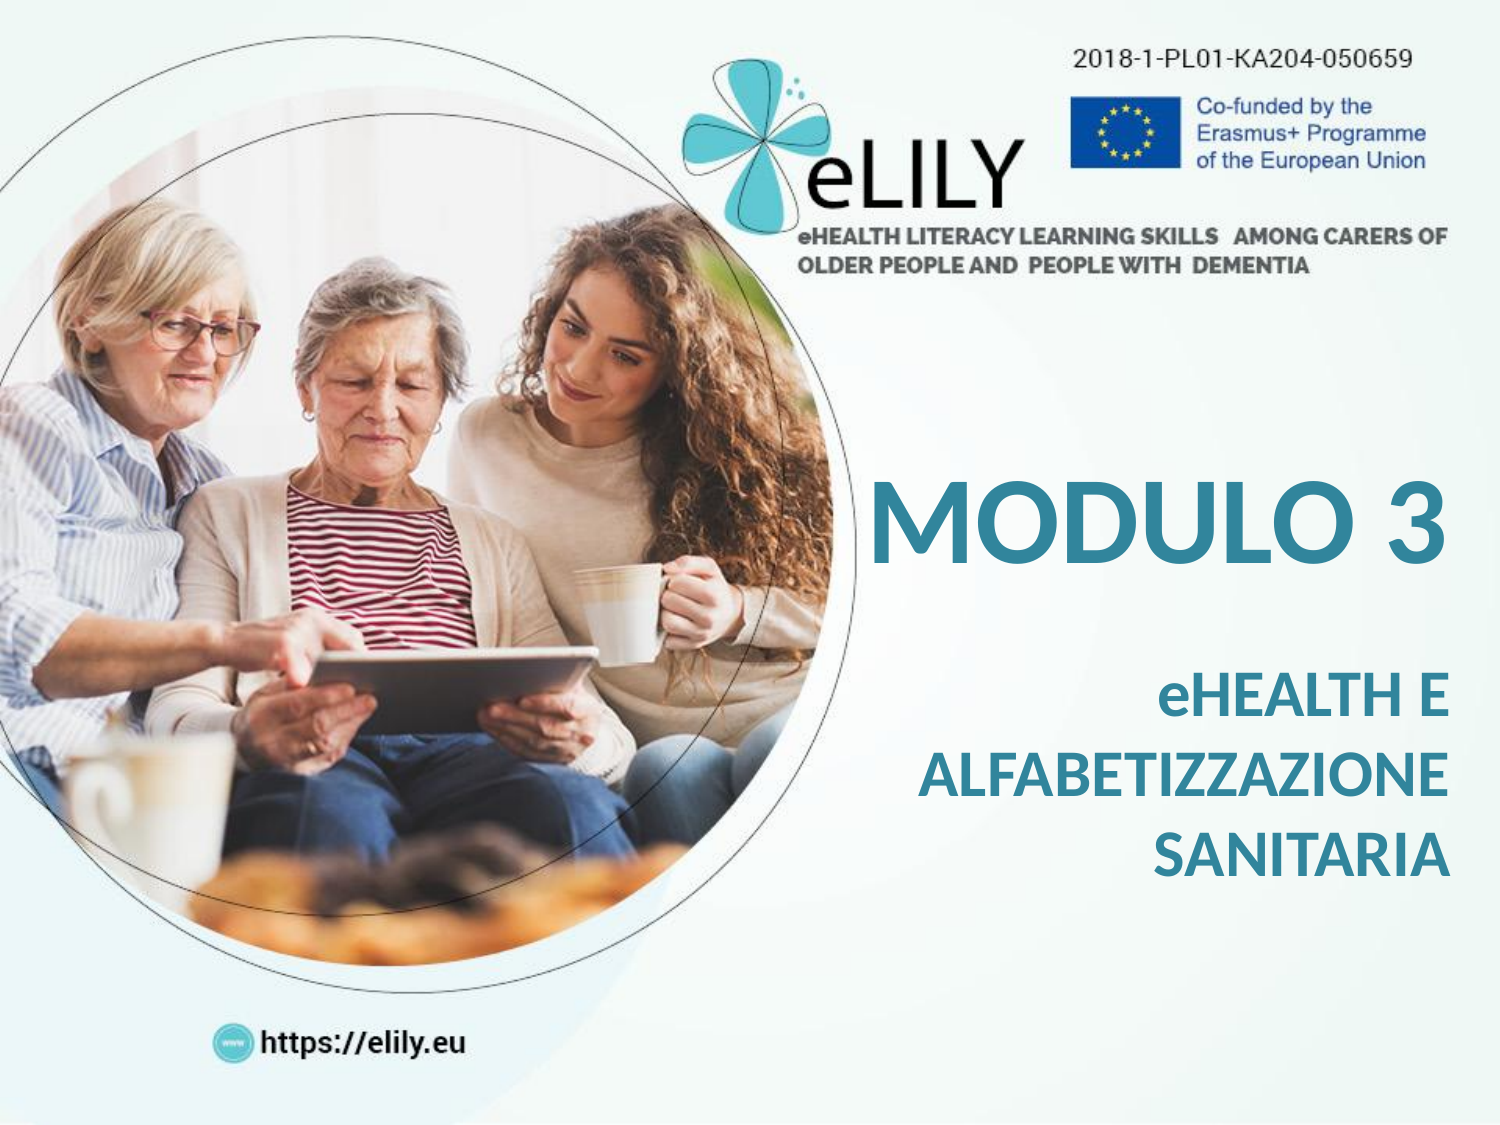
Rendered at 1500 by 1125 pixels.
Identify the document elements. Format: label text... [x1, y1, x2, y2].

picture [0, 0, 1500, 1125]
text_box MODULO 3 [851, 431, 1463, 562]
text_box eHEALTH E ALFABETIZZAZIONE SANITARIA [715, 562, 1466, 897]
